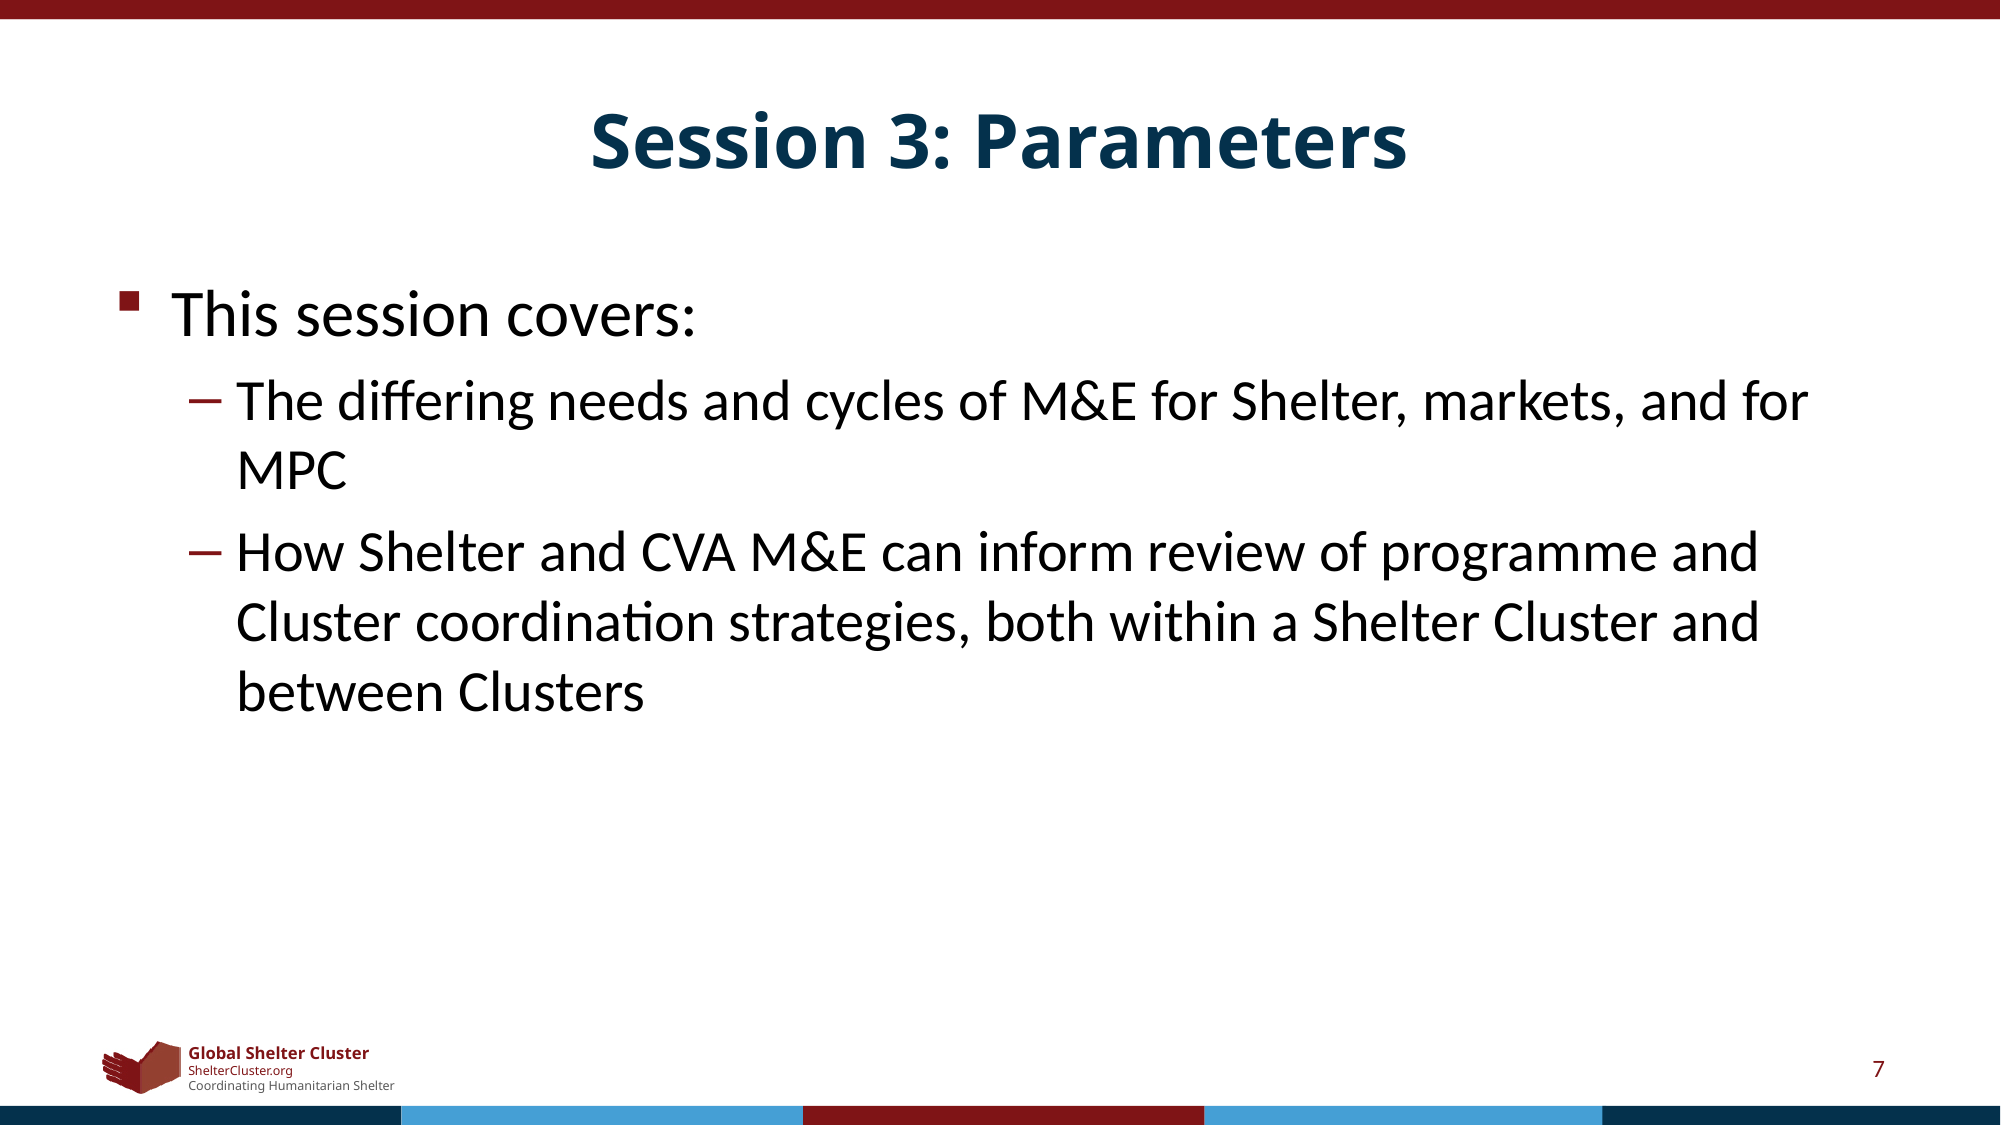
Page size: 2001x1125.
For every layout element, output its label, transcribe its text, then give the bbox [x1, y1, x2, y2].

slide_number 7 [1433, 1037, 1900, 1098]
list This session covers: The differing needs and cycles of M&E for Shelter, markets, and for MPC How Shelter and CVA M&E can inform review of programme and Cluster coordination strategies, both within a Shelter Cluster and between Clusters [99, 262, 1900, 1005]
title Session 3: Parameters [99, 45, 1900, 233]
picture [102, 1041, 181, 1094]
